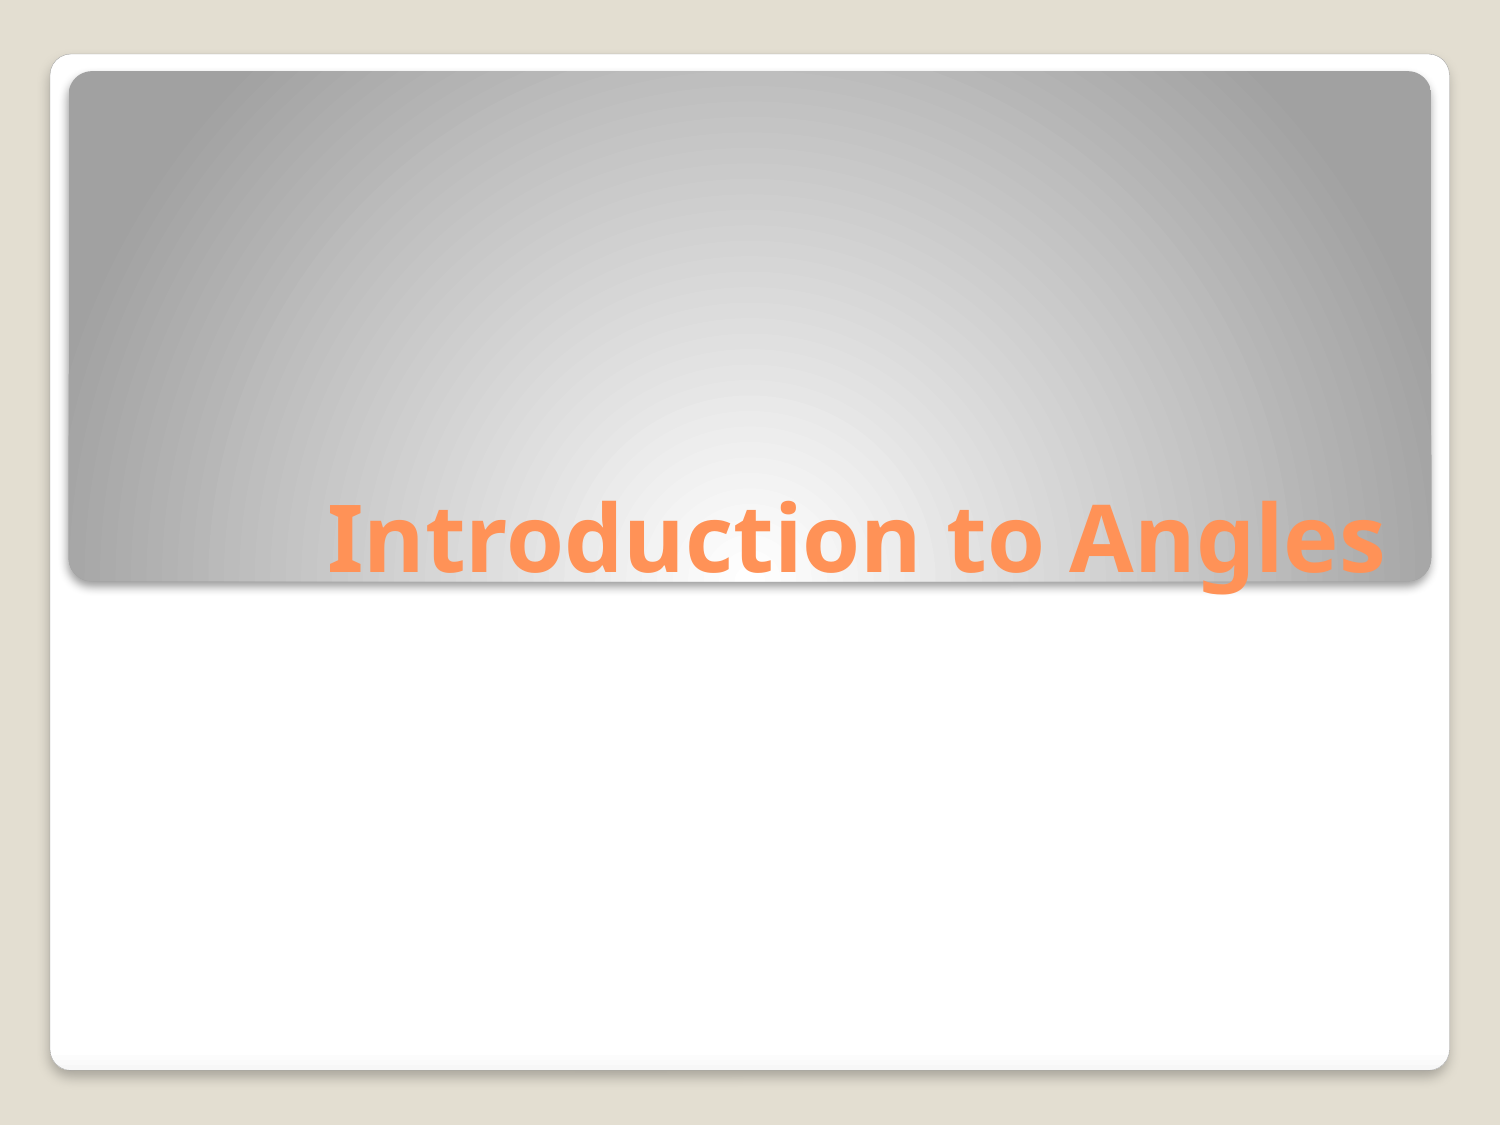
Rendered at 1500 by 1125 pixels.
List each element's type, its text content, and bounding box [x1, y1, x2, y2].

title Introduction to Angles [118, 298, 1394, 599]
